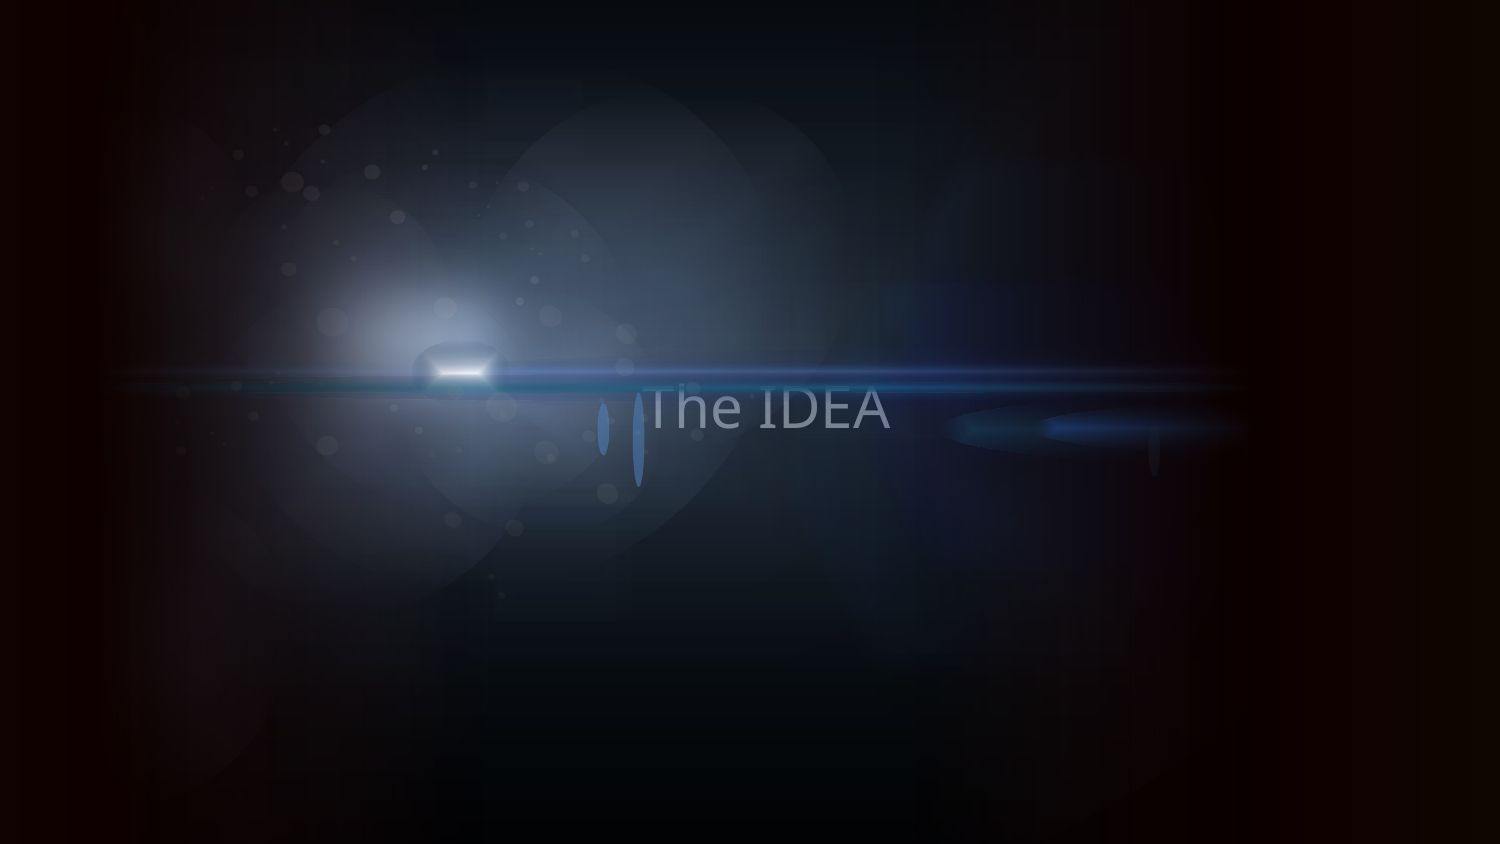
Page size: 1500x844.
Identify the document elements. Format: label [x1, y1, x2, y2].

text_box [0, 0, 1500, 844]
